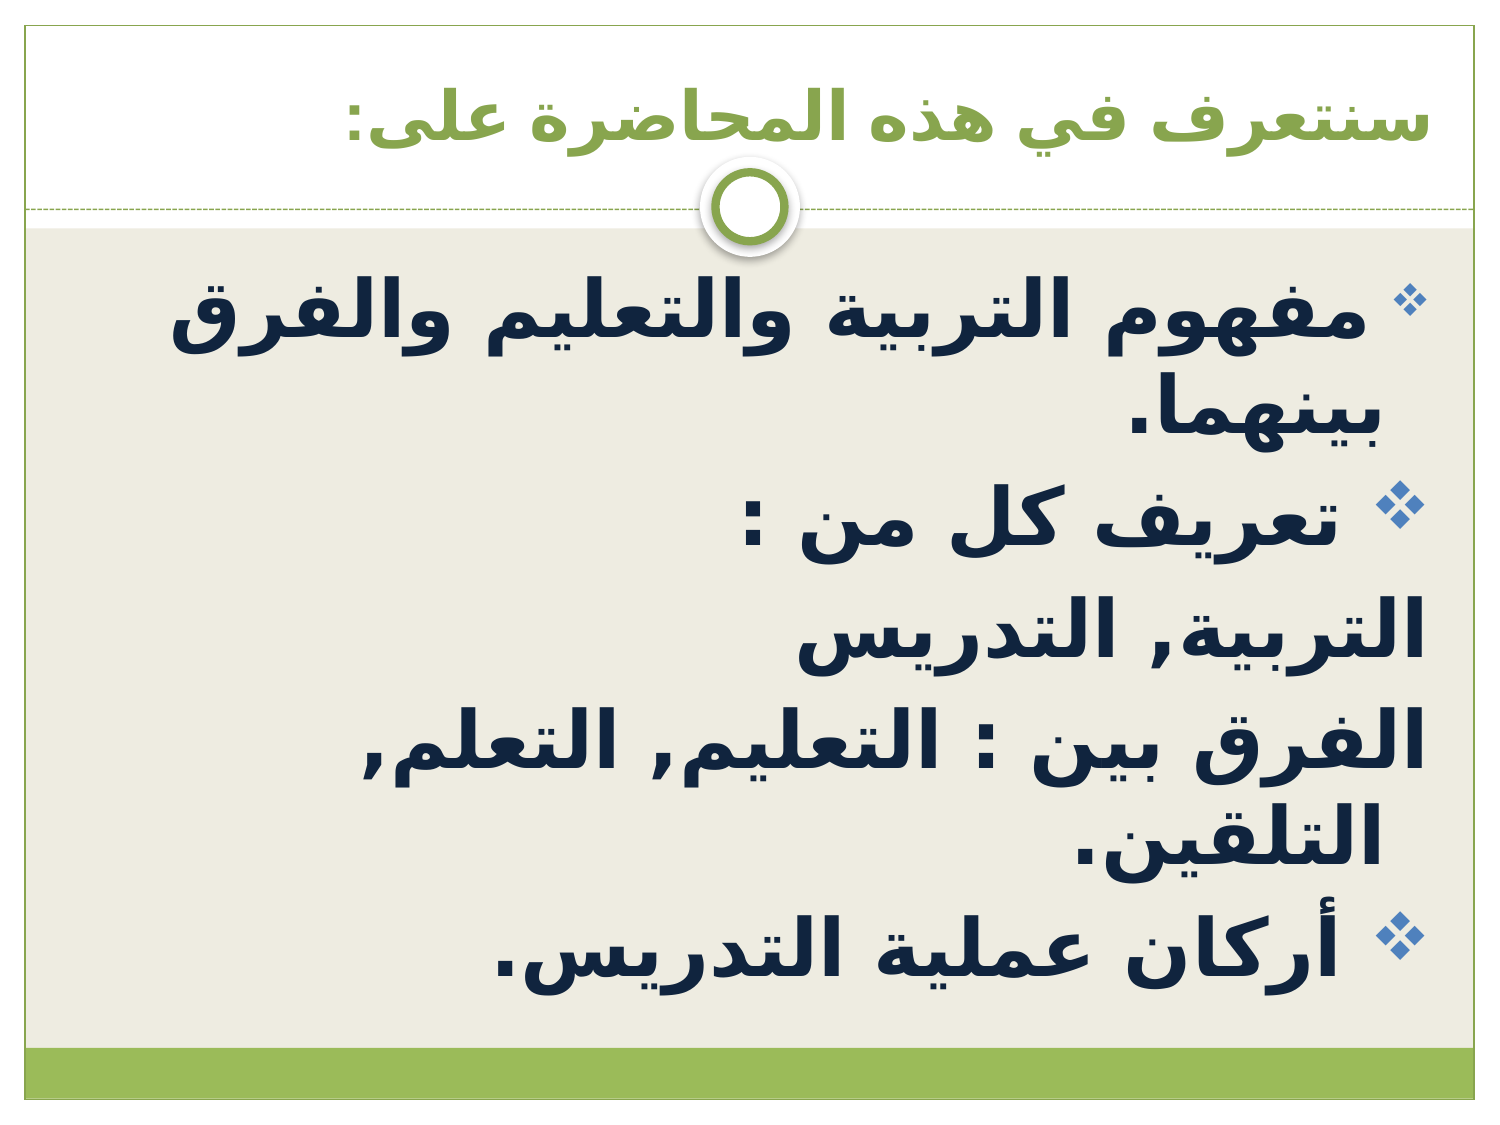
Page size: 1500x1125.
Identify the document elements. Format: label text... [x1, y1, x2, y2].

list مفهوم التربية والتعليم والفرق بينهما. تعريف كل من : التربية, التدريس الفرق بين : التعليم, التعلم, التلقين. أركان عملية التدريس. [49, 250, 1445, 1001]
title سنتعرف في هذه المحاضرة على: [49, 37, 1450, 162]
